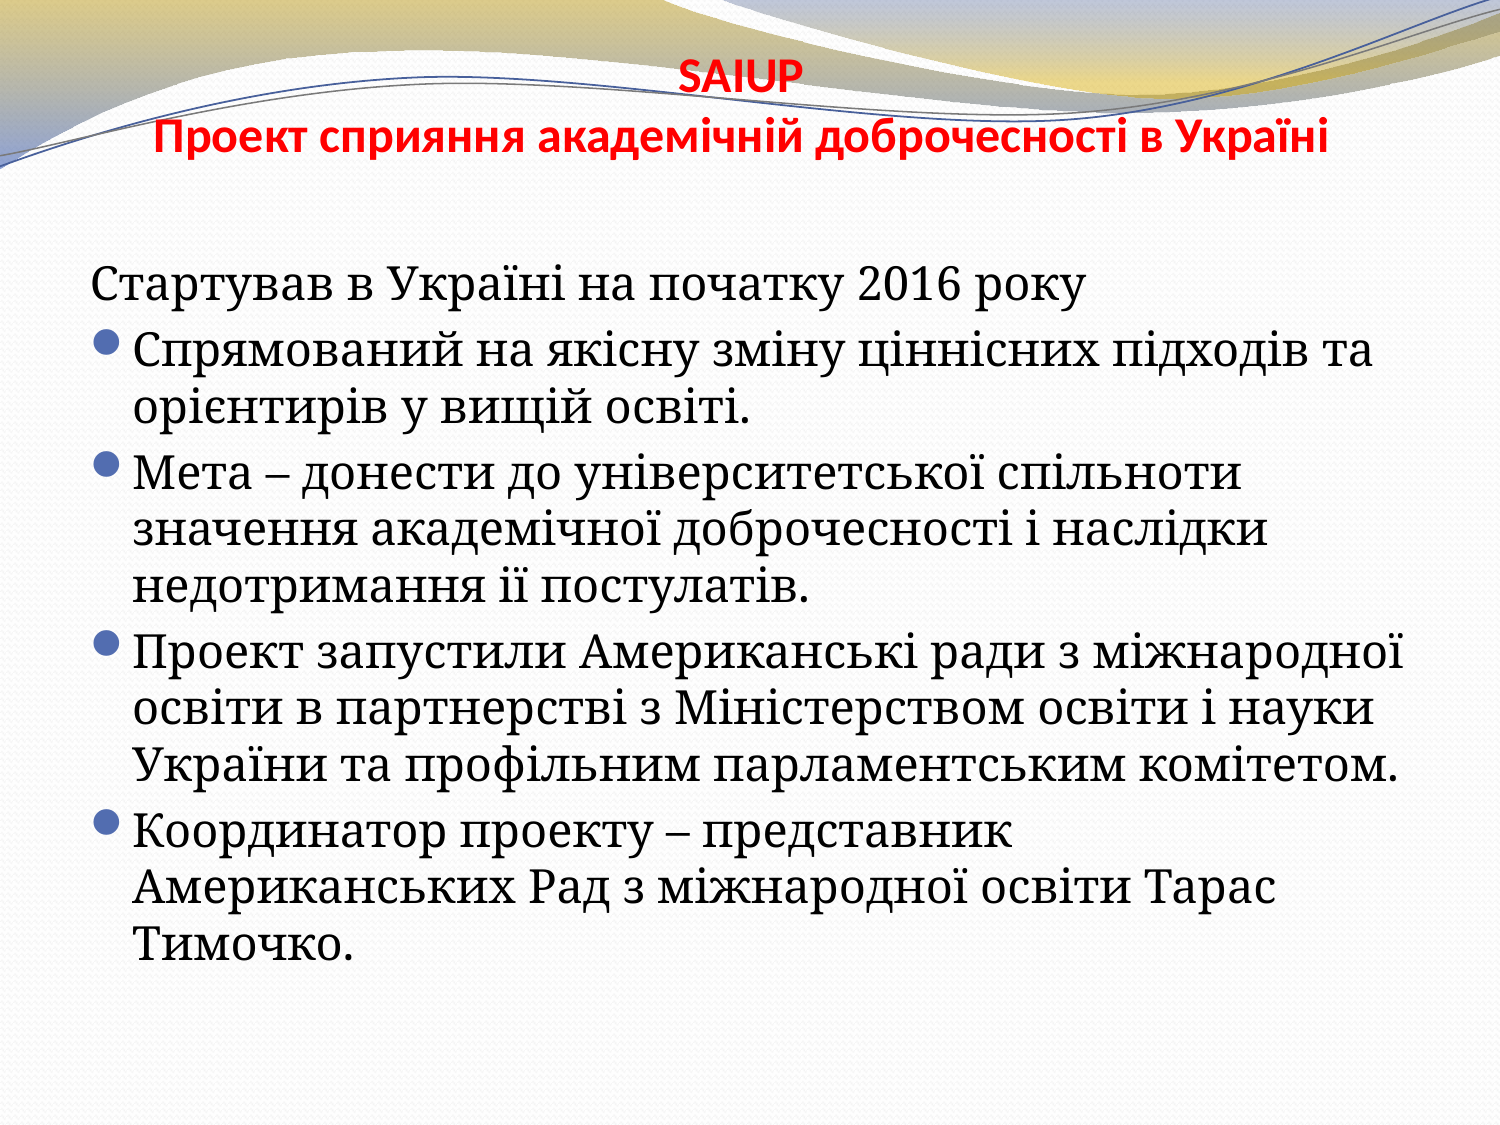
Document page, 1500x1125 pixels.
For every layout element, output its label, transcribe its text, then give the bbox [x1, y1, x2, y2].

list Стартував в Україні на початку 2016 року Спрямований на якісну зміну ціннісних підходів та орієнтирів у вищій освіті. Мета – донести до університетської спільноти значення академічної доброчесності і наслідки недотримання ії постулатів. Проект запустили Американські ради з міжнародної освіти в партнерстві з Міністерством освіти і науки України та профільним парламентським комітетом. Координатор проекту – представник Американських Рад з міжнародної освіти Тарас Тимочко. [75, 246, 1425, 1038]
title SAIUP Проект сприяння академічній доброчесності в Україні [58, 35, 1425, 223]
